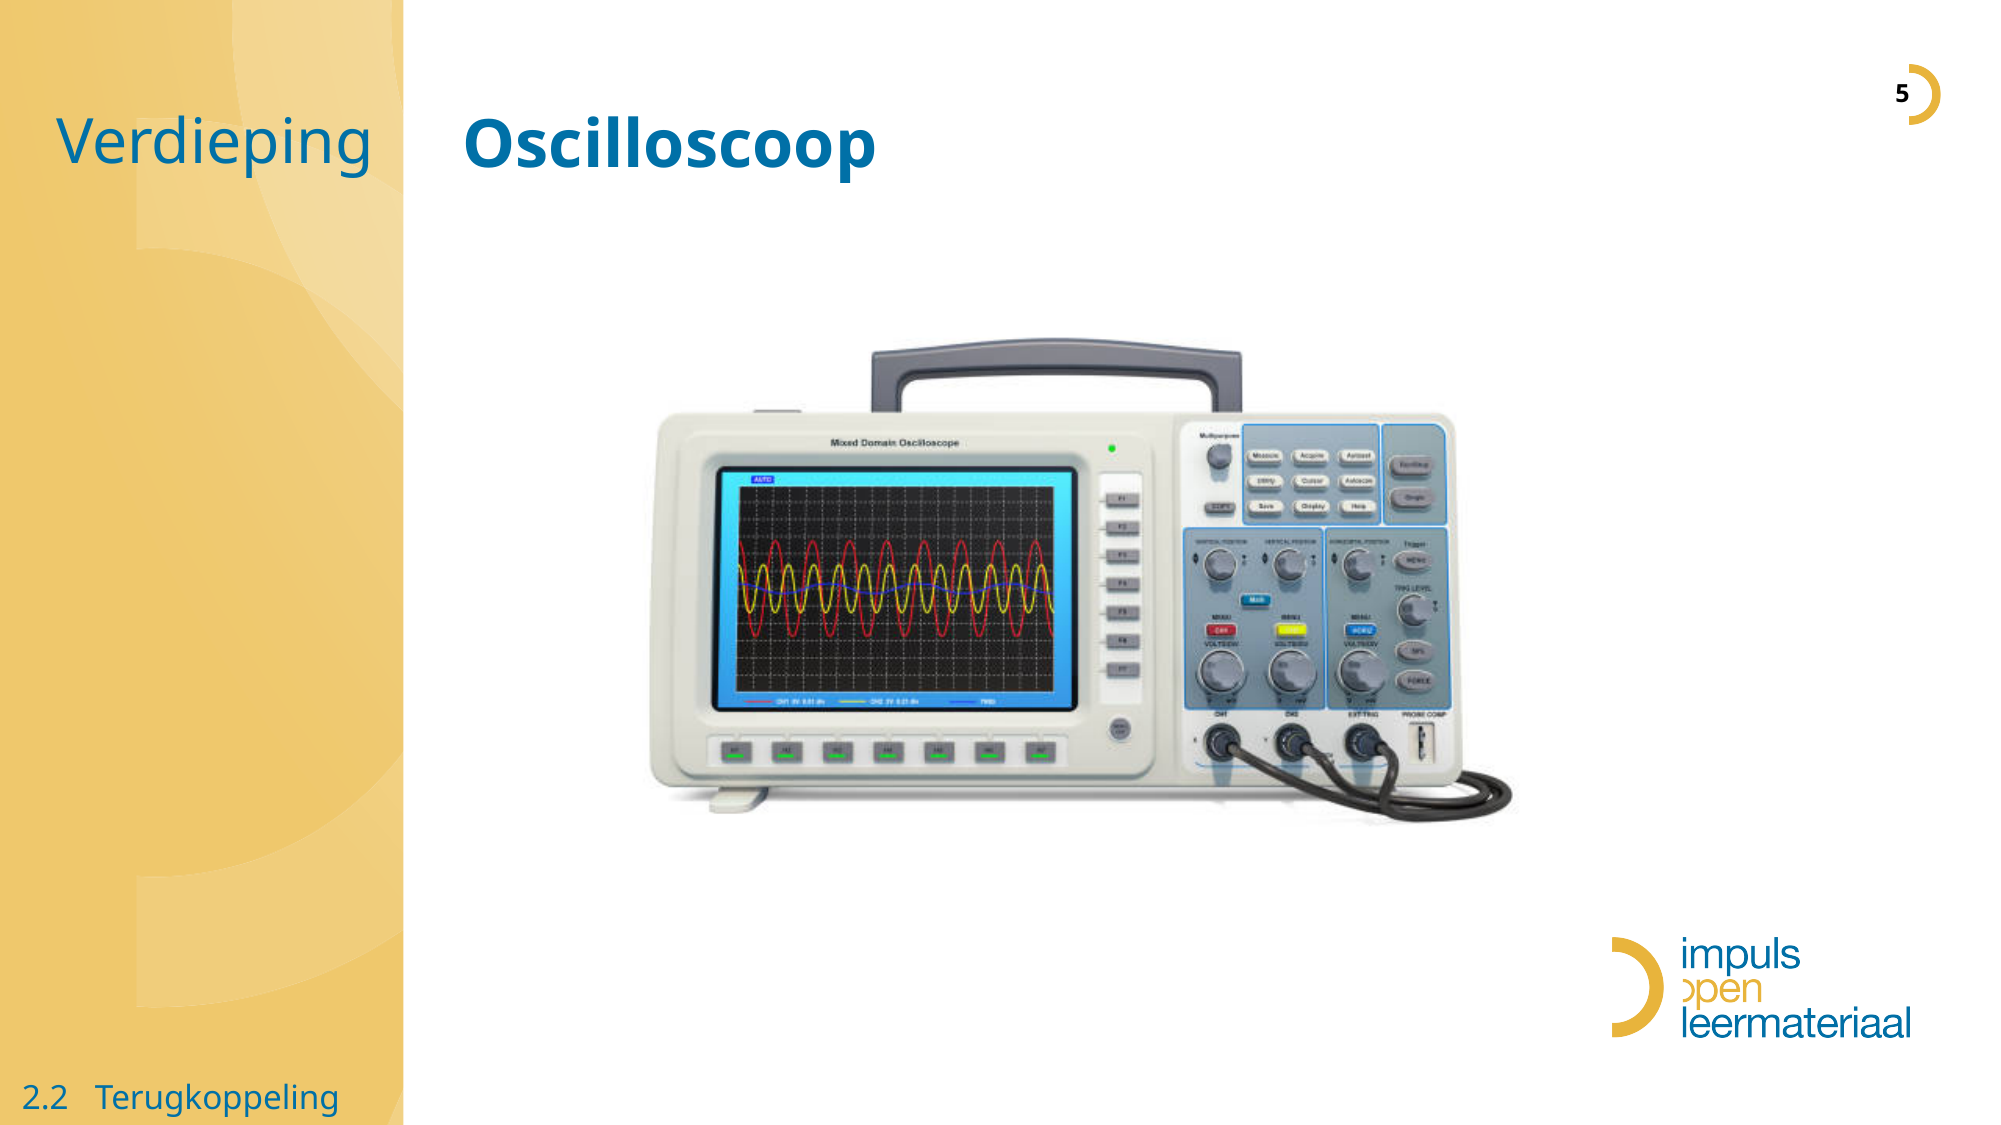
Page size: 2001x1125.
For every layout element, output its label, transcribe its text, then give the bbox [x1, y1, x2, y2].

picture [1822, 1018, 1833, 1023]
picture [1887, 1027, 1897, 1034]
list Oscilloscoop [462, 101, 1910, 894]
picture [581, 313, 1538, 861]
picture [1717, 1018, 1727, 1023]
picture [1787, 1027, 1797, 1034]
picture [1612, 937, 1910, 1038]
picture [0, 0, 404, 1125]
picture [1766, 1018, 1775, 1038]
text_box 2.2 Terugkoppeling [21, 1076, 348, 1116]
picture [1865, 1027, 1875, 1034]
picture [1845, 1019, 1853, 1038]
picture [1695, 1018, 1705, 1023]
picture [1909, 64, 1941, 125]
title Verdieping [47, 101, 375, 193]
picture [1694, 1028, 1716, 1038]
picture [1752, 1018, 1761, 1038]
